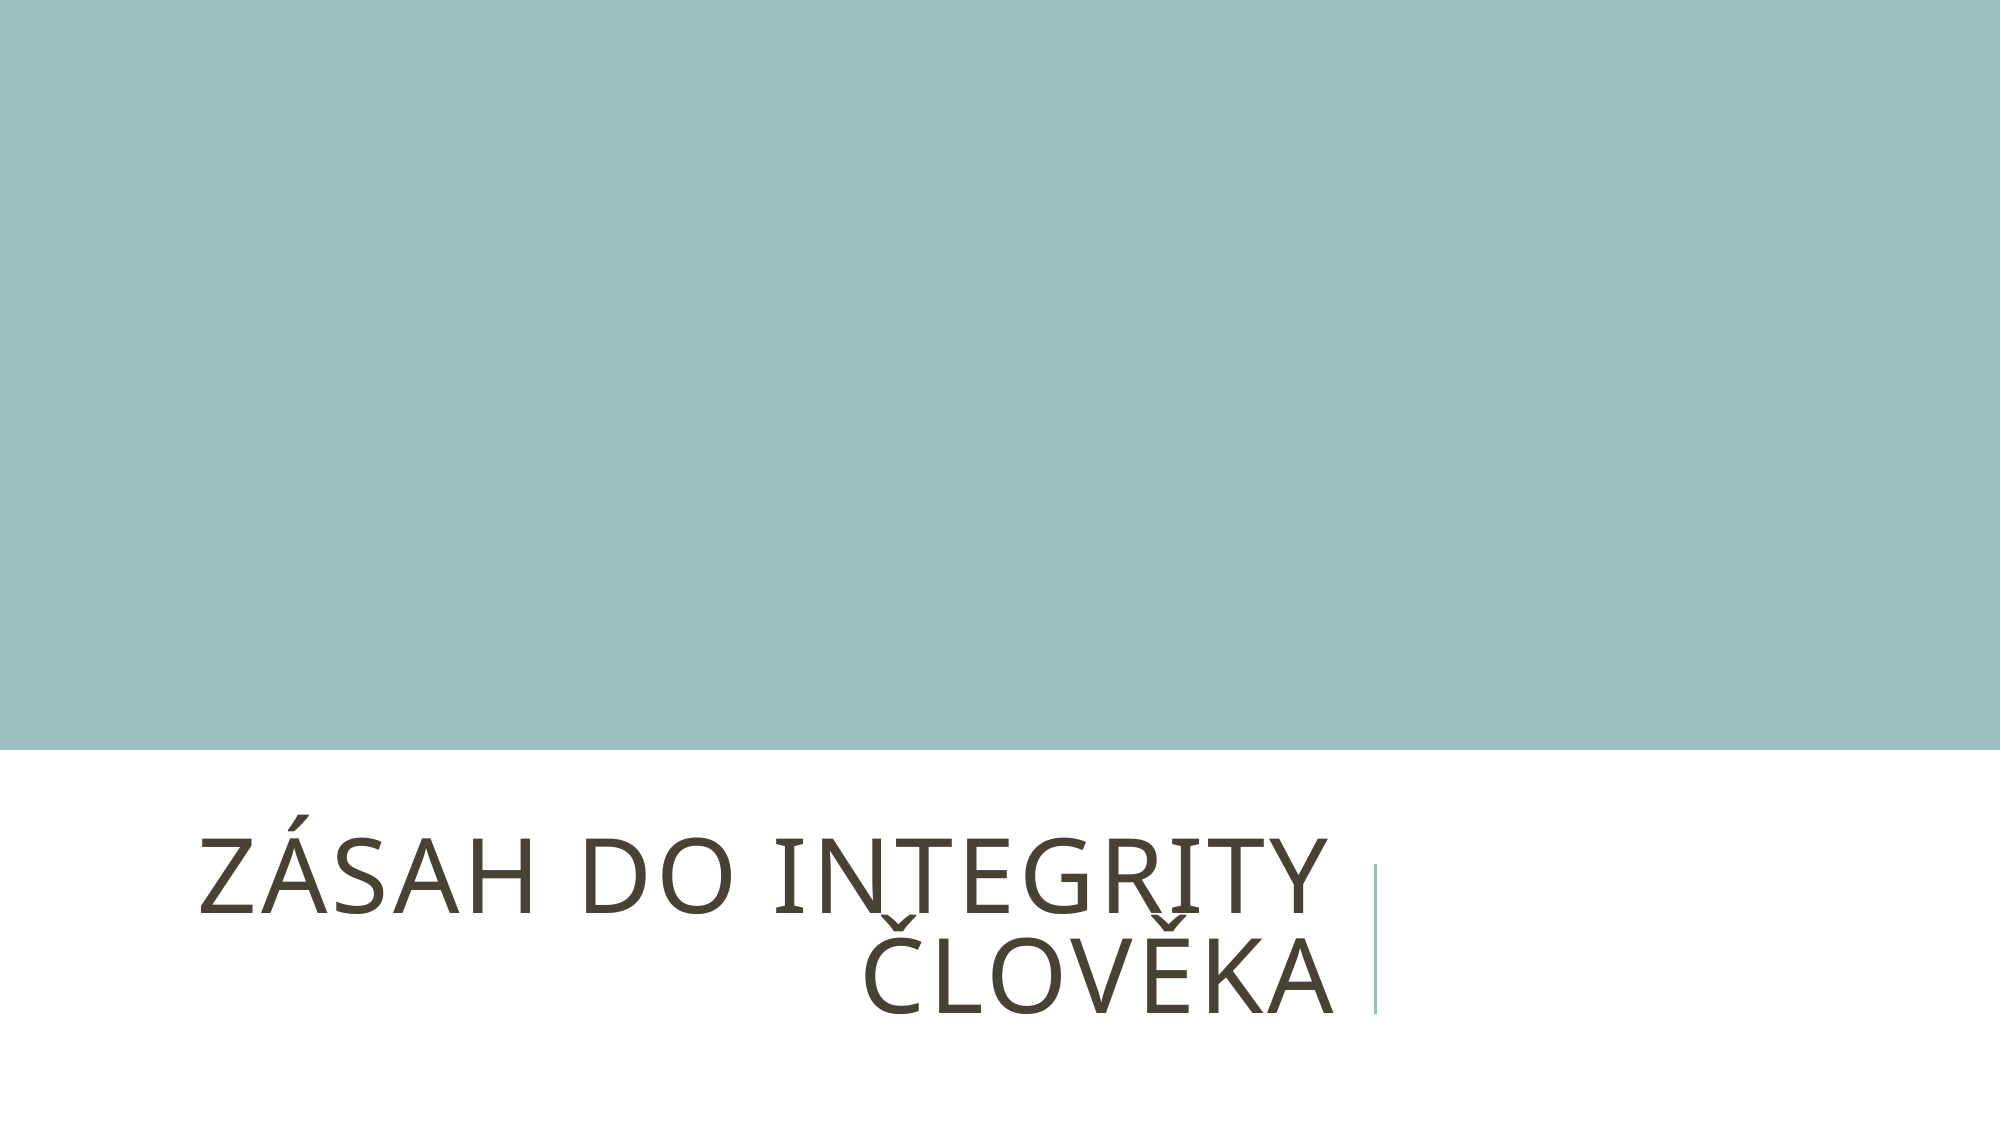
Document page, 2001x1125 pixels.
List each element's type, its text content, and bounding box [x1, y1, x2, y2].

title Zásah do integrity člověka [75, 813, 1350, 1054]
